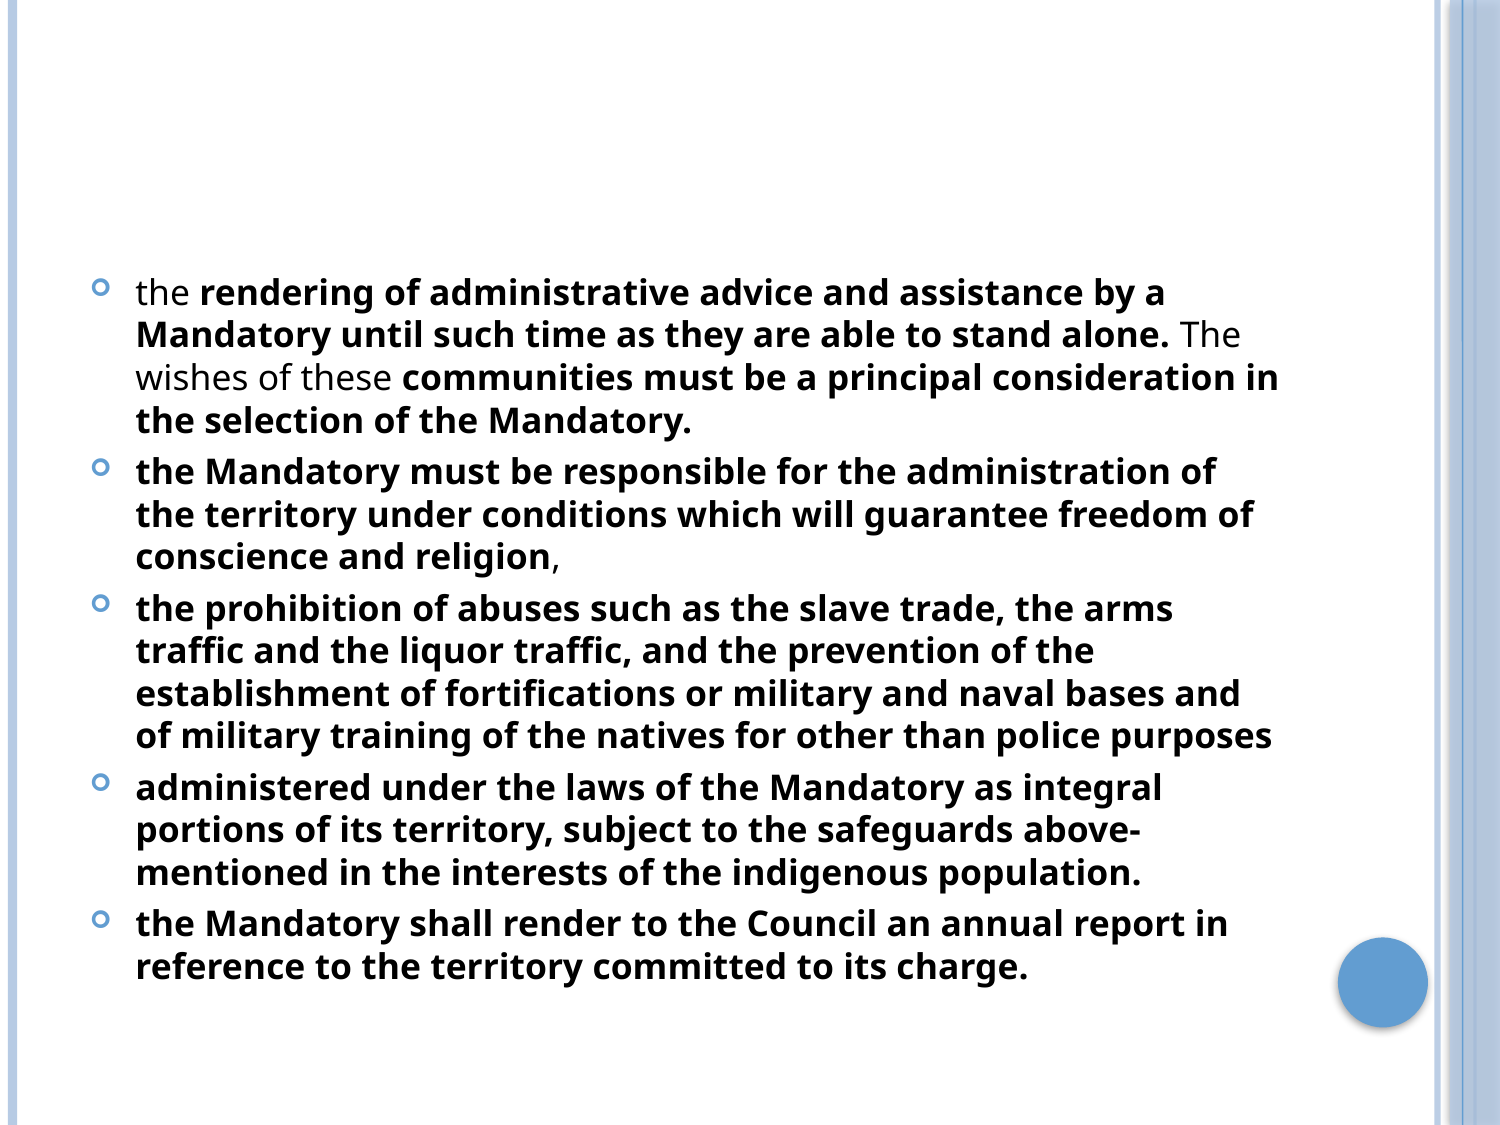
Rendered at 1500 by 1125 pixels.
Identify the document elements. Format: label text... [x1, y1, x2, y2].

list the rendering of administrative advice and assistance by a Mandatory until such time as they are able to stand alone. The wishes of these communities must be a principal consideration in the selection of the Mandatory. the Mandatory must be responsible for the administration of the territory under conditions which will guarantee freedom of conscience and religion, the prohibition of abuses such as the slave trade, the arms traffic and the liquor traffic, and the prevention of the establishment of fortifications or military and naval bases and of military training of the natives for other than police purposes administered under the laws of the Mandatory as integral portions of its territory, subject to the safeguards above-mentioned in the interests of the indigenous population. the Mandatory shall render to the Council an annual report in reference to the territory committed to its charge. [75, 262, 1300, 1062]
